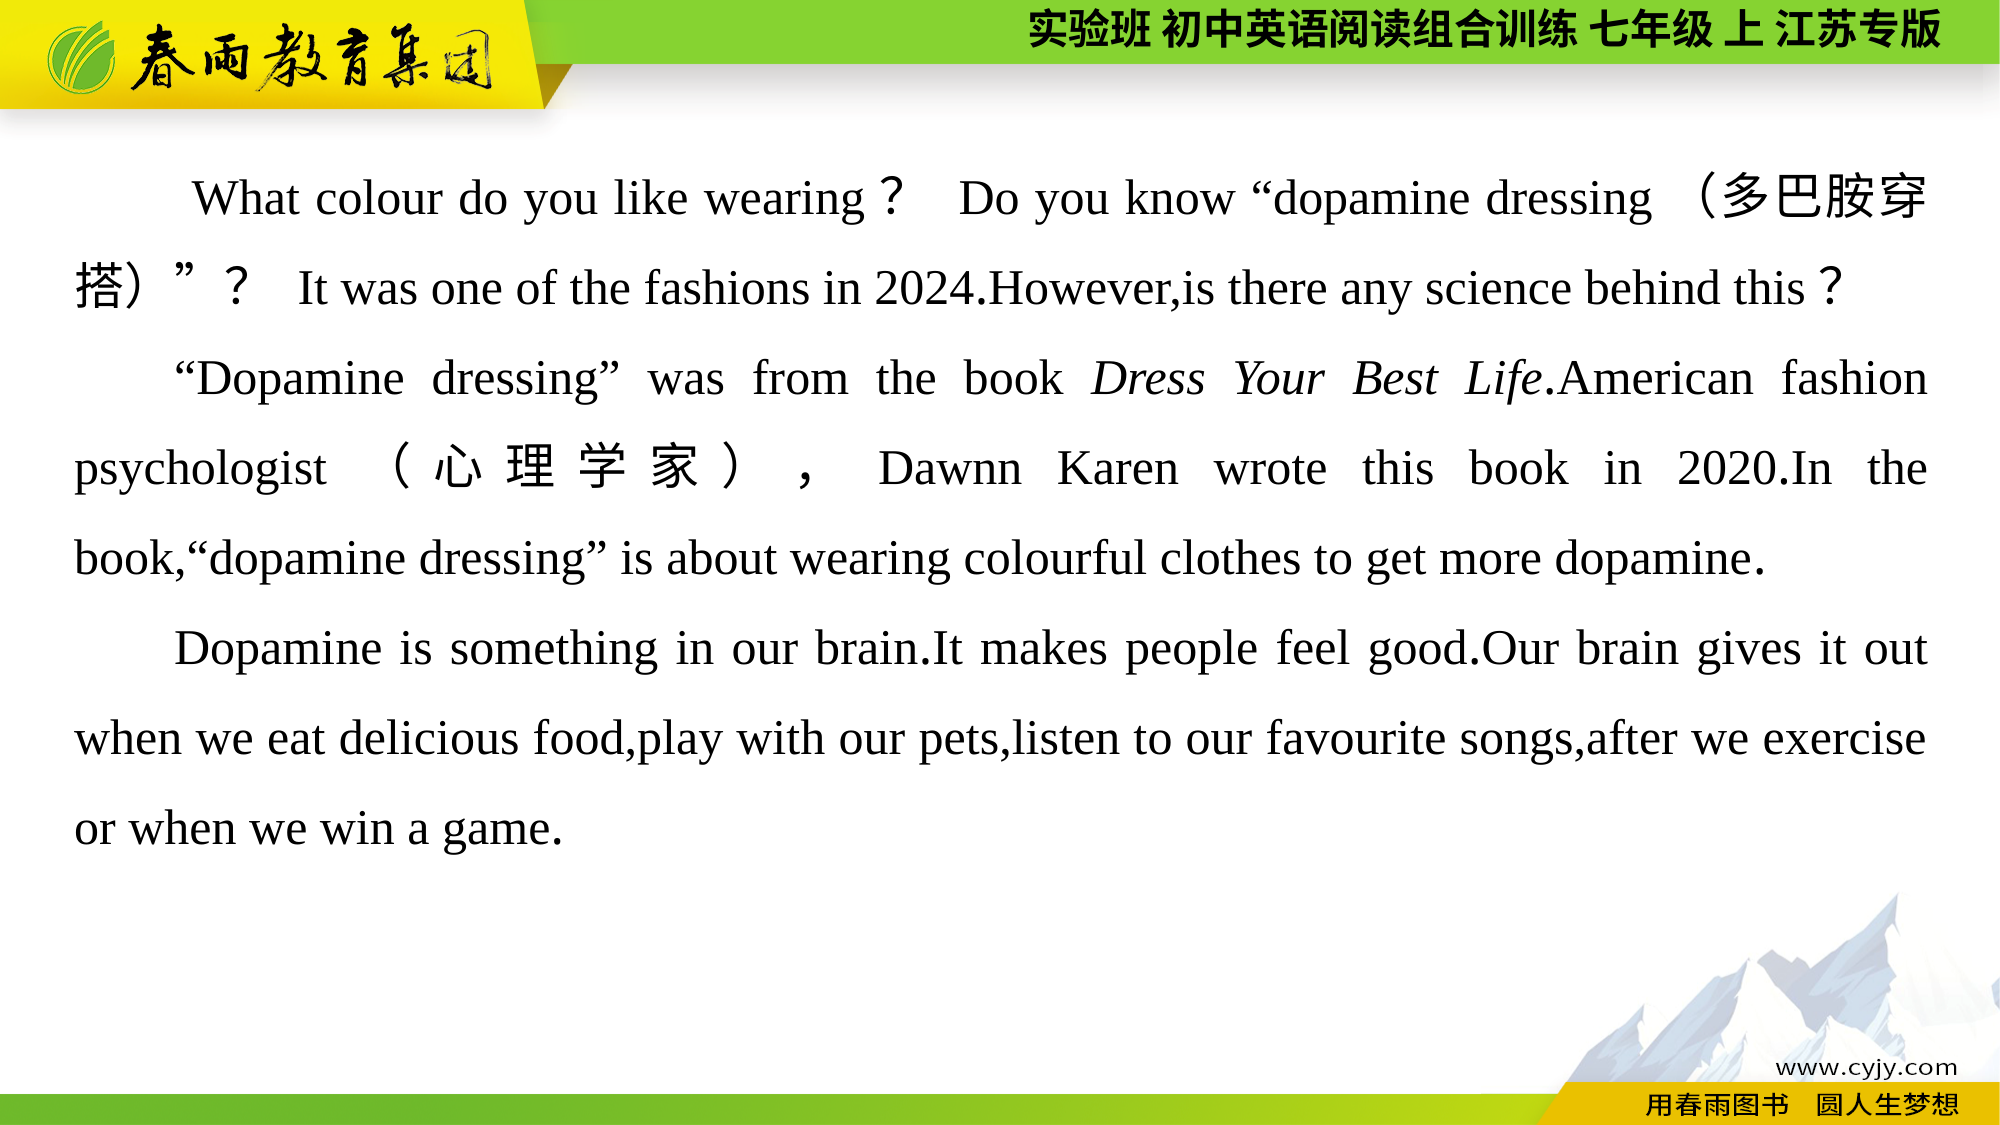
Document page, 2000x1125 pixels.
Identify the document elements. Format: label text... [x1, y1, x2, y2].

list What colour do you like wearing？ Do you know “dopamine dressing（多巴胺穿搭）”？ It was one of the fashions in 2024.However,is there any science behind this？ “Dopamine dressing” was from the book Dress Your Best Life.American fashion psychologist（心理学家），Dawnn Karen wrote this book in 2020.In the book,“dopamine dressing” is about wearing colourful clothes to get more dopamine. Dopamine is something in our brain.It makes people feel good.Our brain gives it out when we eat delicious food,play with our pets,listen to our favourite songs,after we exercise or when we win a game. [59, 127, 1944, 858]
picture [0, 0, 2000, 1125]
